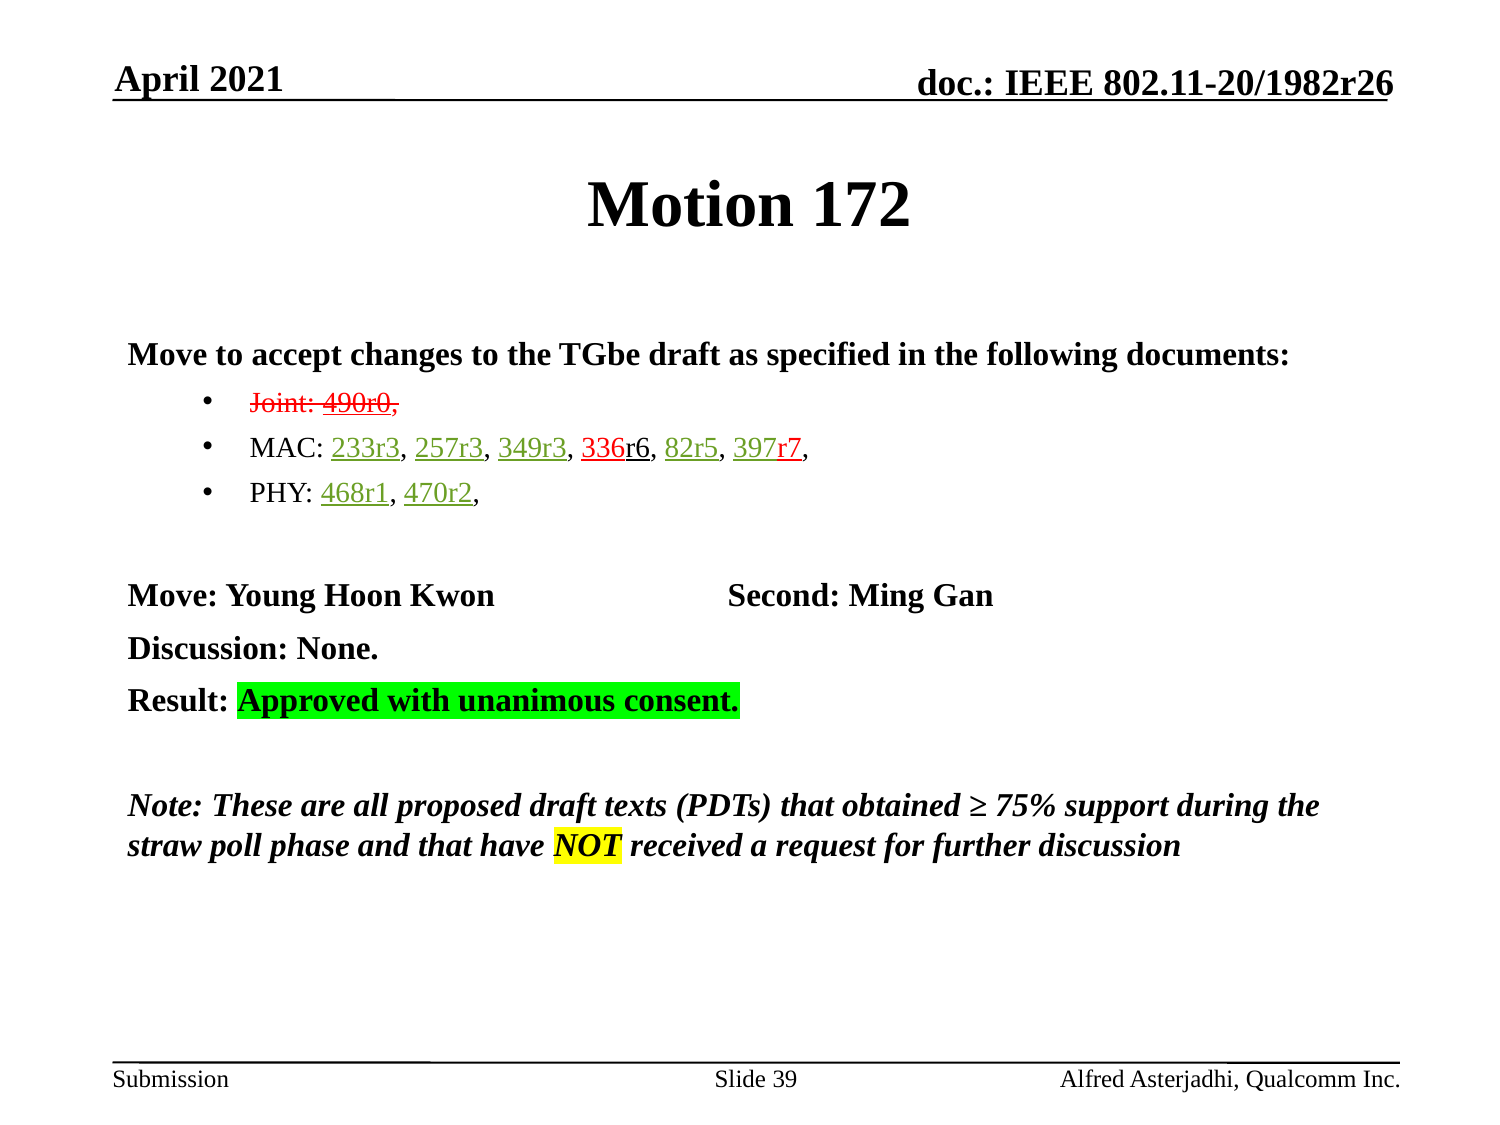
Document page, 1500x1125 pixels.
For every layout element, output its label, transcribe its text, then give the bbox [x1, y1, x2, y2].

slide_number Slide 39 [712, 1061, 800, 1123]
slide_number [114, 54, 423, 100]
title Motion 172 [112, 112, 1388, 288]
list Move to accept changes to the TGbe draft as specified in the following documents: Joint: 490r0, MAC: 233r3, 257r3, 349r3, 336r6, 82r5, 397r7, PHY: 468r1, 470r2, Move: Young Hoon Kwon Second: Ming Gan Discussion: None. Result: Approved with unanimous consent. Note: These are all proposed draft texts (PDTs) that obtained ≥ 75% support during the straw poll phase and that have NOT received a request for further discussion [112, 324, 1388, 1000]
footer Alfred Asterjadhi, Qualcomm Inc. [878, 1061, 1402, 1093]
